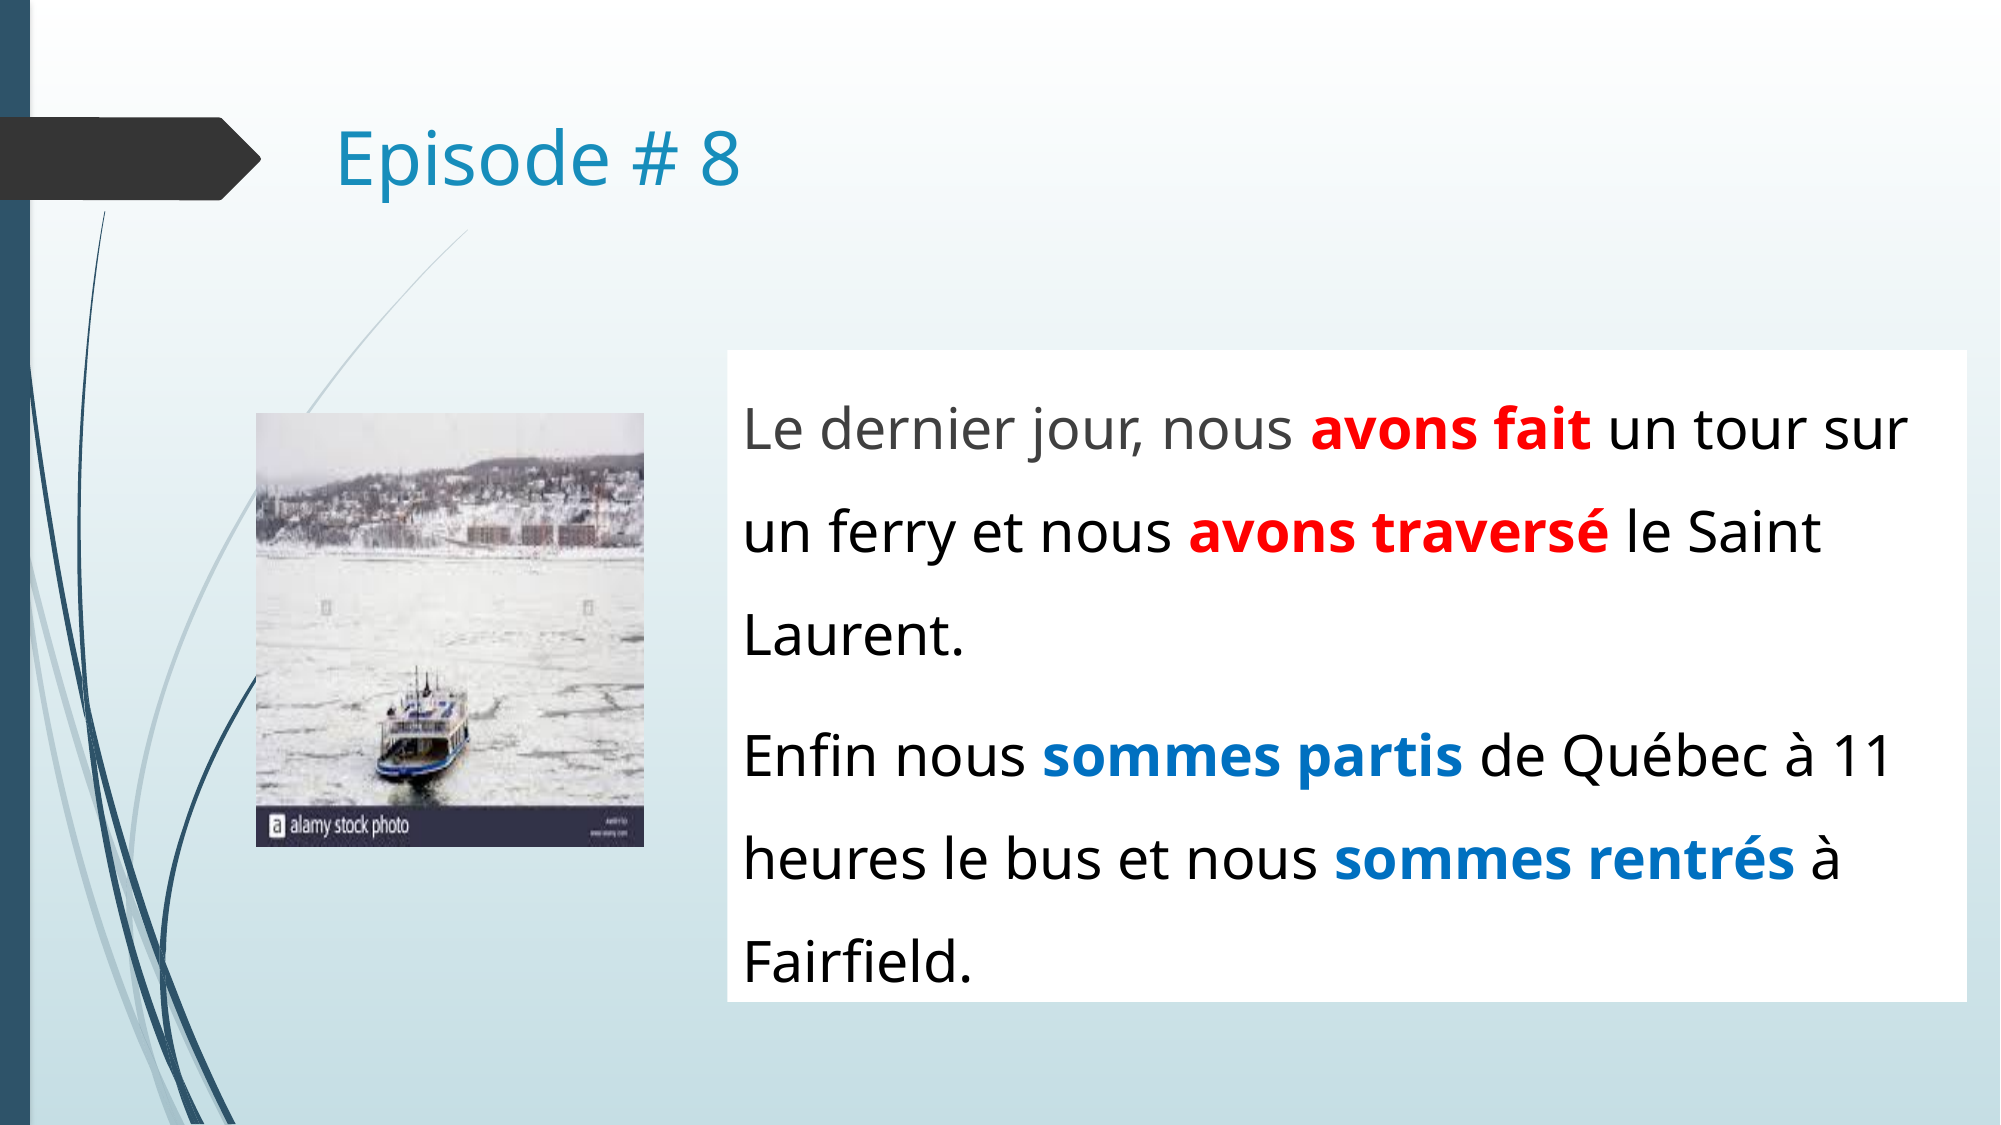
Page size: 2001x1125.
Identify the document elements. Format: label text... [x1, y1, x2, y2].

picture [256, 413, 644, 847]
title Episode # 8 [319, 102, 1888, 313]
list Le dernier jour, nous avons fait un tour sur un ferry et nous avons traversé le Saint Laurent. Enfin nous sommes partis de Québec à 11 heures le bus et nous sommes rentrés à Fairfield. [727, 350, 1967, 1002]
